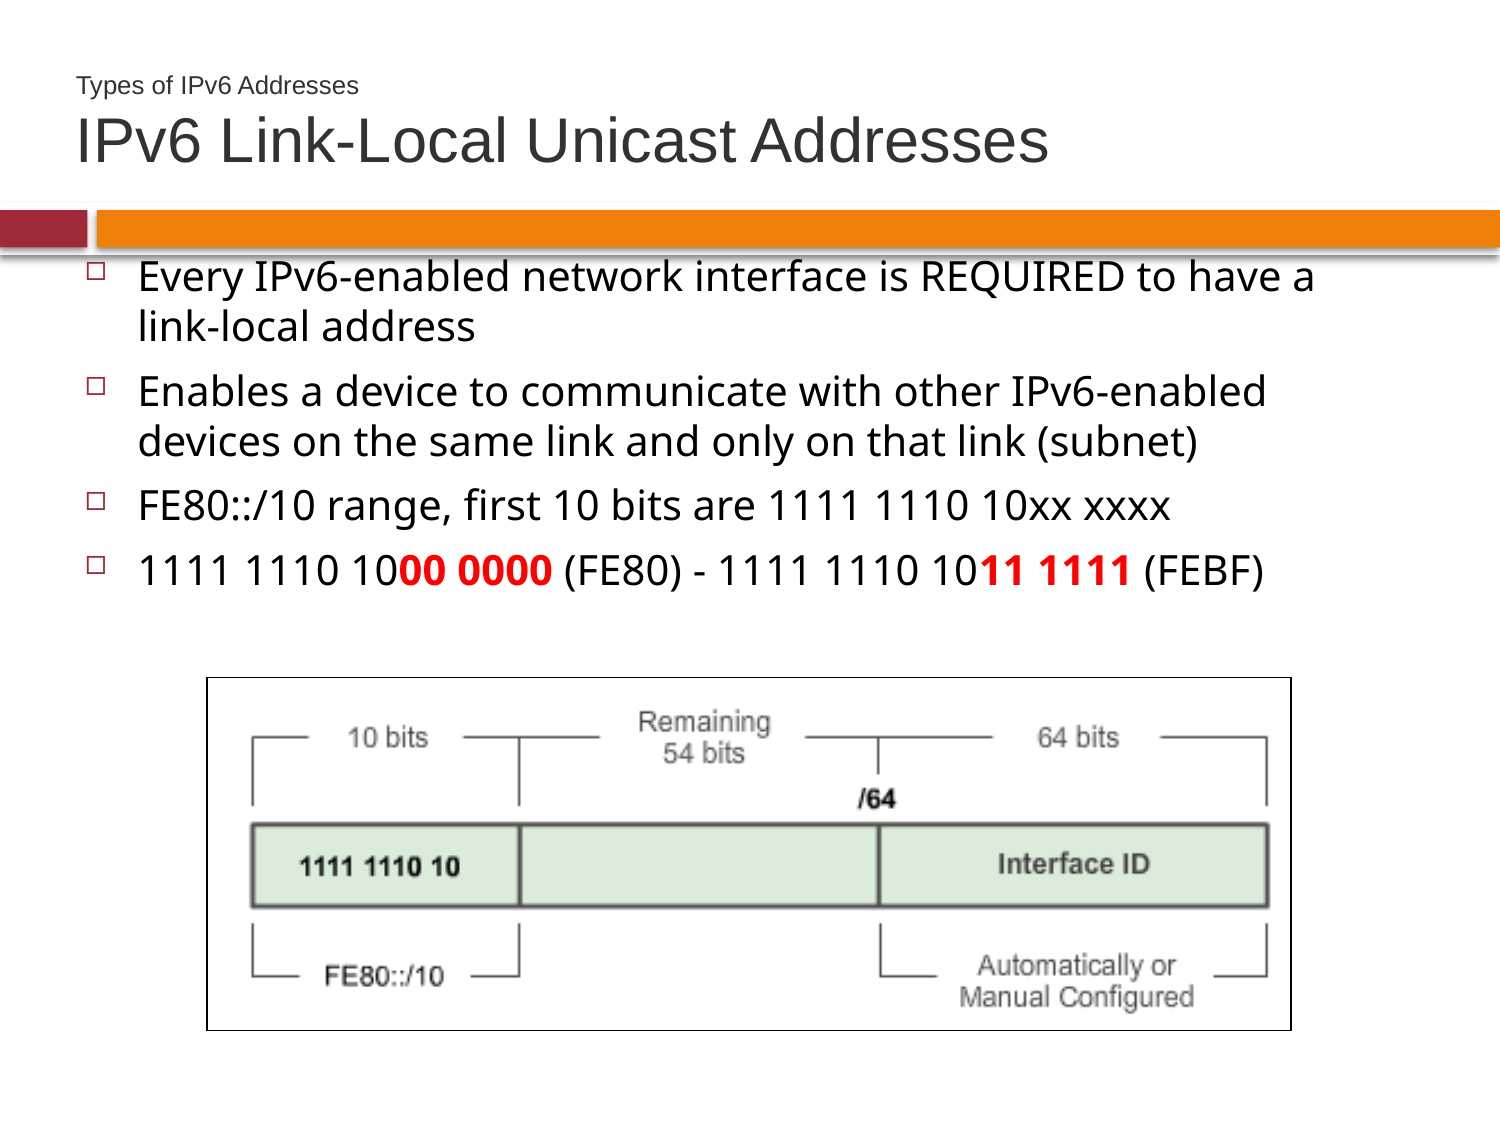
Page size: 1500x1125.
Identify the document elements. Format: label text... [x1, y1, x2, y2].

list Every IPv6-enabled network interface is REQUIRED to have a link-local address Enables a device to communicate with other IPv6-enabled devices on the same link and only on that link (subnet) FE80::/10 range, first 10 bits are 1111 1110 10xx xxxx 1111 1110 1000 0000 (FE80) - 1111 1110 1011 1111 (FEBF) [69, 242, 1410, 1040]
picture [207, 677, 1291, 1031]
title Types of IPv6 Addresses IPv6 Link-Local Unicast Addresses [61, 59, 1500, 185]
